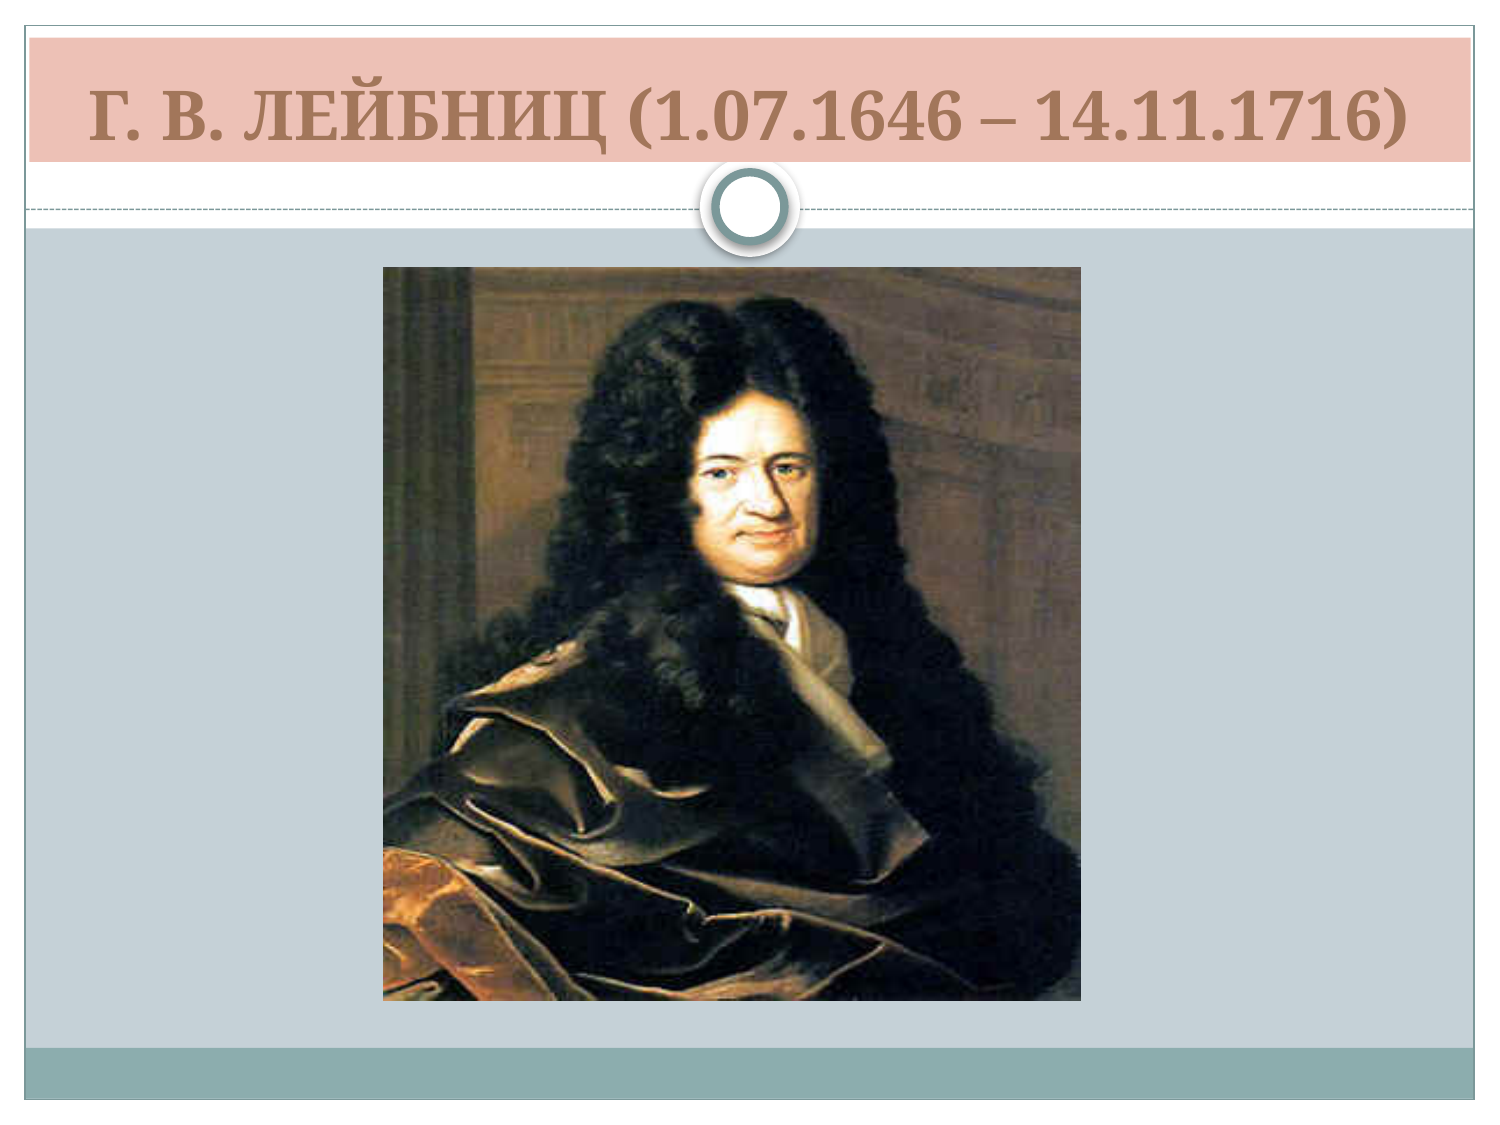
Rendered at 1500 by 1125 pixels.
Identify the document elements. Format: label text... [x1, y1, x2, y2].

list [383, 266, 1081, 1001]
title Г. В. Лейбниц (1.07.1646 – 14.11.1716) [29, 37, 1471, 162]
